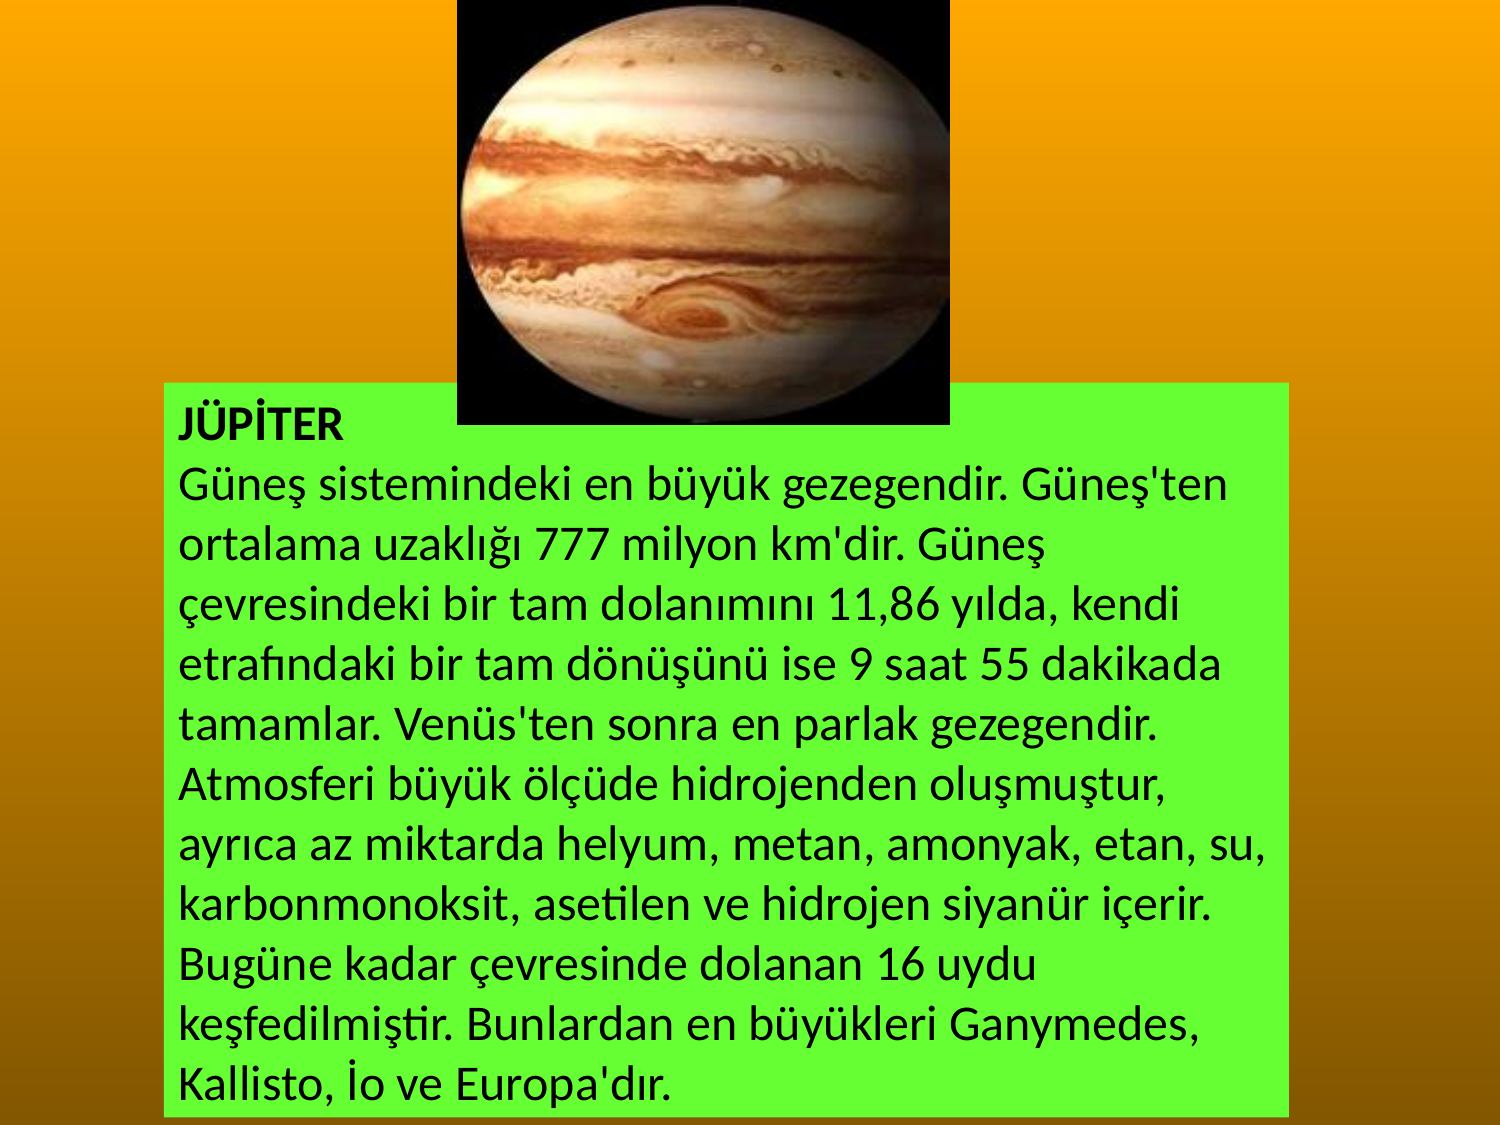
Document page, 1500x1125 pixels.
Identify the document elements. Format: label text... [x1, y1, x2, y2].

text_box JÜPİTER Güneş sistemindeki en büyük gezegendir. Güneş'ten ortalama uzaklığı 777 milyon km'dir. Güneş çevresindeki bir tam dolanımını 11,86 yılda, kendi etrafındaki bir tam dönüşünü ise 9 saat 55 dakikada tamamlar. Venüs'ten sonra en parlak gezegendir. Atmosferi büyük ölçüde hidrojenden oluşmuştur, ayrıca az miktarda helyum, metan, amonyak, etan, su, karbonmonoksit, asetilen ve hidrojen siyanür içerir. Bugüne kadar çevresinde dolanan 16 uydu keşfedilmiştir. Bunlardan en büyükleri Ganymedes, Kallisto, İo ve Europa'dır. [163, 382, 1289, 1118]
picture [456, 0, 950, 425]
